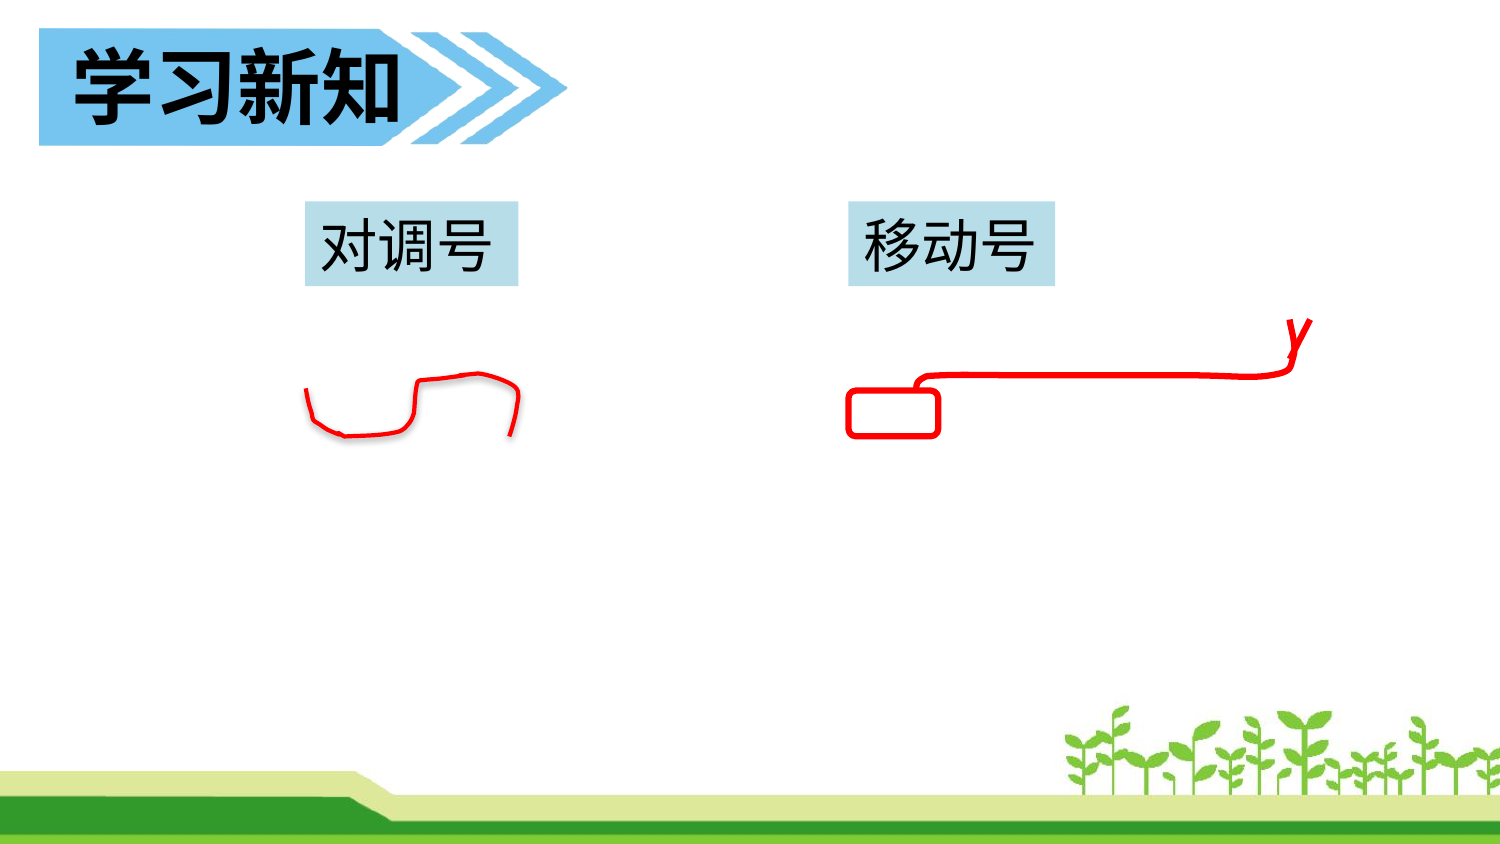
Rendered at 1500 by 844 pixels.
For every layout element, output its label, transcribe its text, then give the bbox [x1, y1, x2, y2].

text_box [848, 319, 1311, 437]
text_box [0, 27, 568, 246]
text_box [303, 371, 521, 439]
text_box 移动号 [848, 201, 1056, 287]
picture [0, 0, 1500, 844]
text_box 对调号 [305, 254, 519, 287]
